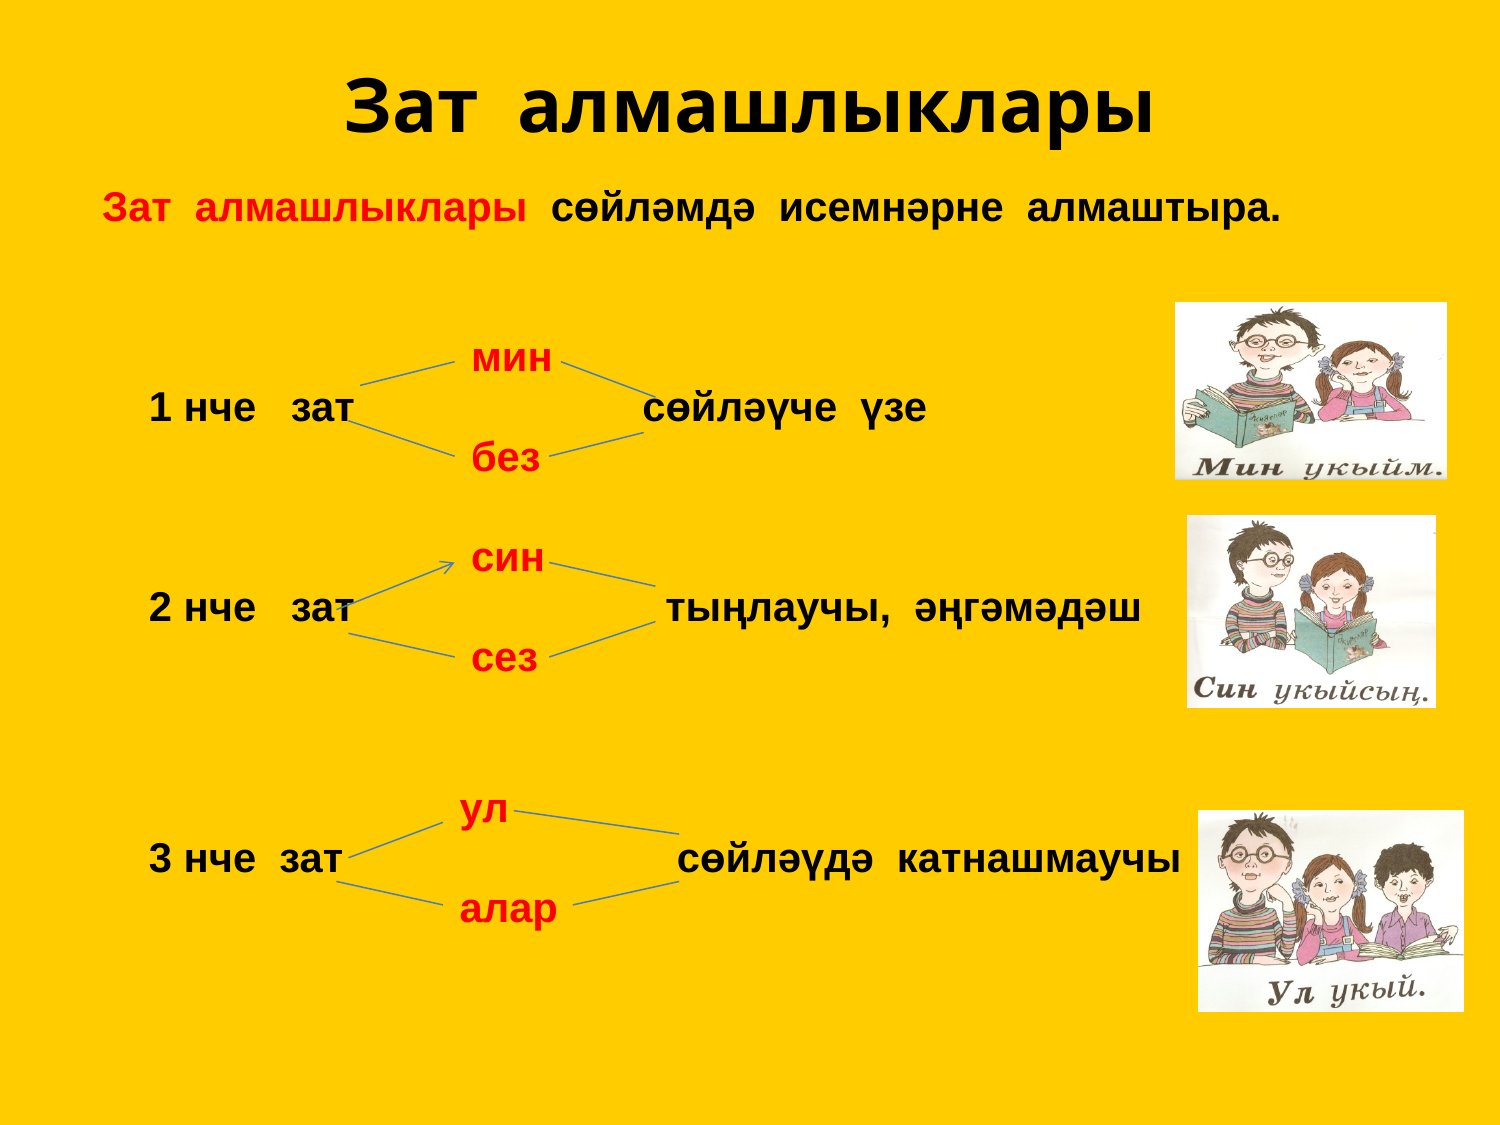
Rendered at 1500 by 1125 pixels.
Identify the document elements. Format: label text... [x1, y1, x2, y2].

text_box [548, 432, 644, 457]
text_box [572, 881, 680, 906]
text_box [348, 822, 444, 858]
picture [1186, 515, 1436, 708]
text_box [359, 361, 455, 386]
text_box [560, 361, 656, 398]
picture [1198, 810, 1464, 1012]
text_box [348, 633, 455, 658]
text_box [548, 562, 656, 587]
text_box Зат алмашлыклары сөйләмдә исемнәрне алмаштыра. мин 1 нче зат сөйләүче үзе без син 2 нче зат тыңлаучы, әңгәмәдәш сез ул 3 нче зат сөйләүдә катнашмаучы алар [76, 172, 1424, 938]
picture [1174, 302, 1448, 480]
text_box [336, 562, 455, 610]
title Зат алмашлыклары [75, 45, 1425, 161]
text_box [336, 881, 444, 906]
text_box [513, 810, 680, 835]
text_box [348, 420, 455, 457]
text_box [548, 621, 656, 658]
